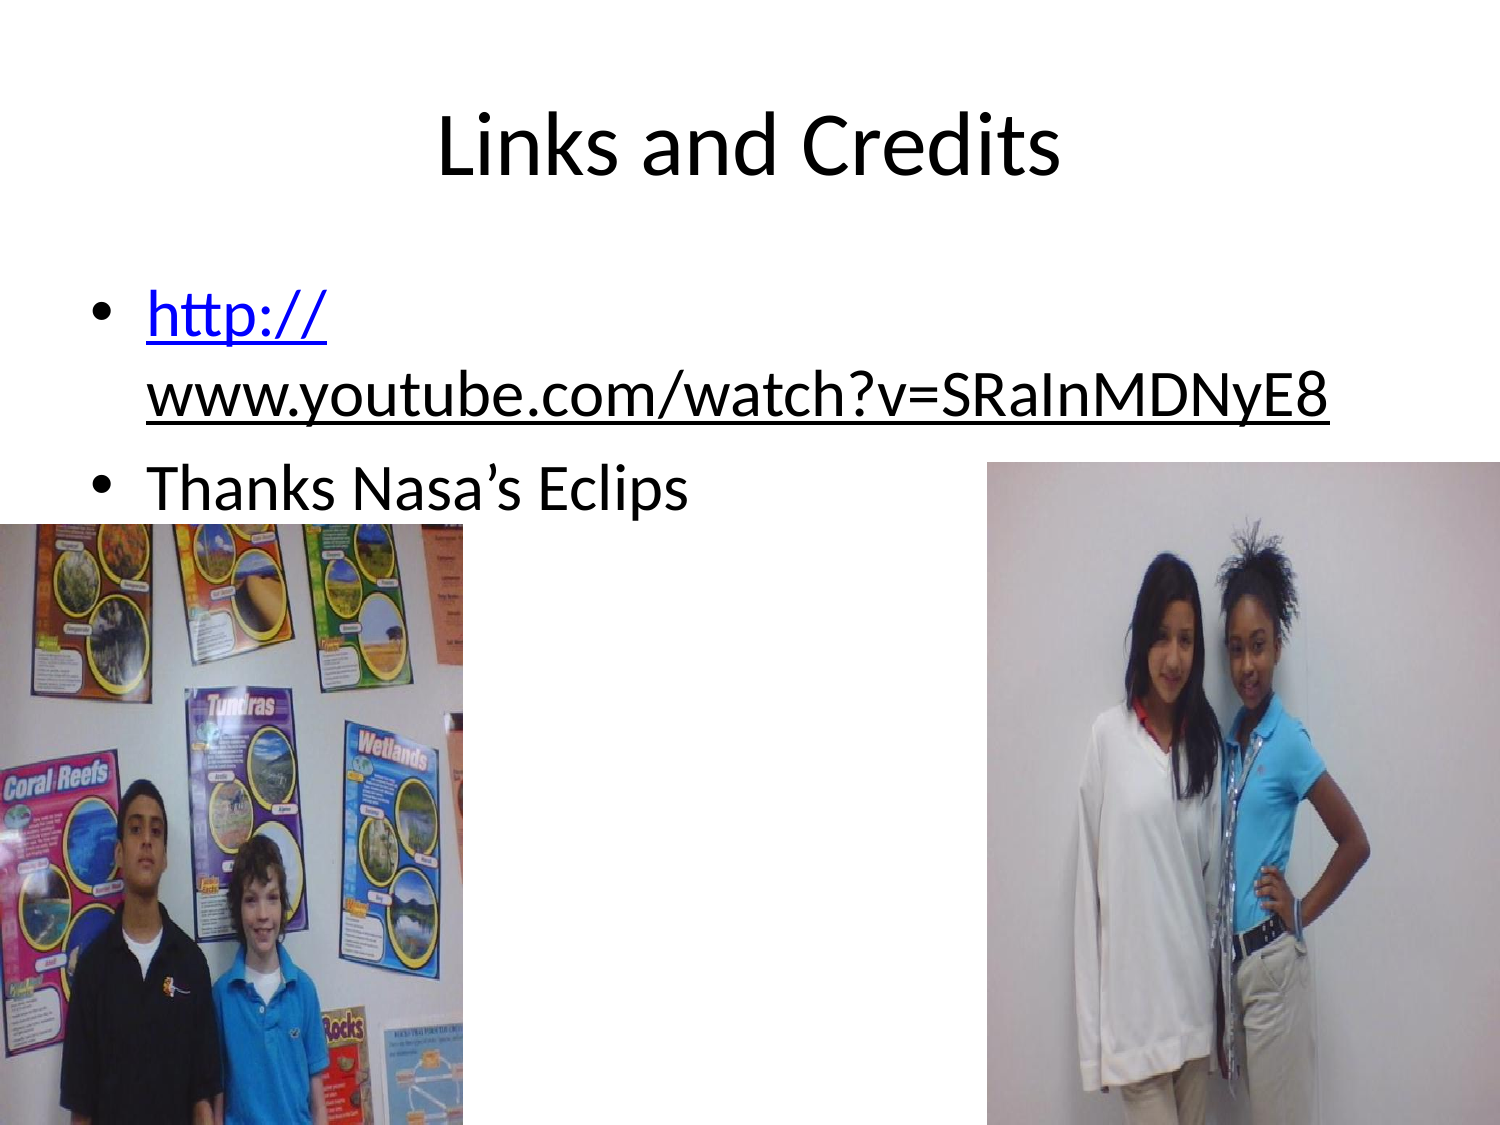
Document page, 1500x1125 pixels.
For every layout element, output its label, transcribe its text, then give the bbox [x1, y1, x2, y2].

picture [0, 524, 463, 1125]
list http://www.youtube.com/watch?v=SRaInMDNyE8 Thanks Nasa’s Eclips [75, 262, 1425, 1005]
picture [987, 462, 1500, 1125]
title Links and Credits [75, 45, 1425, 233]
